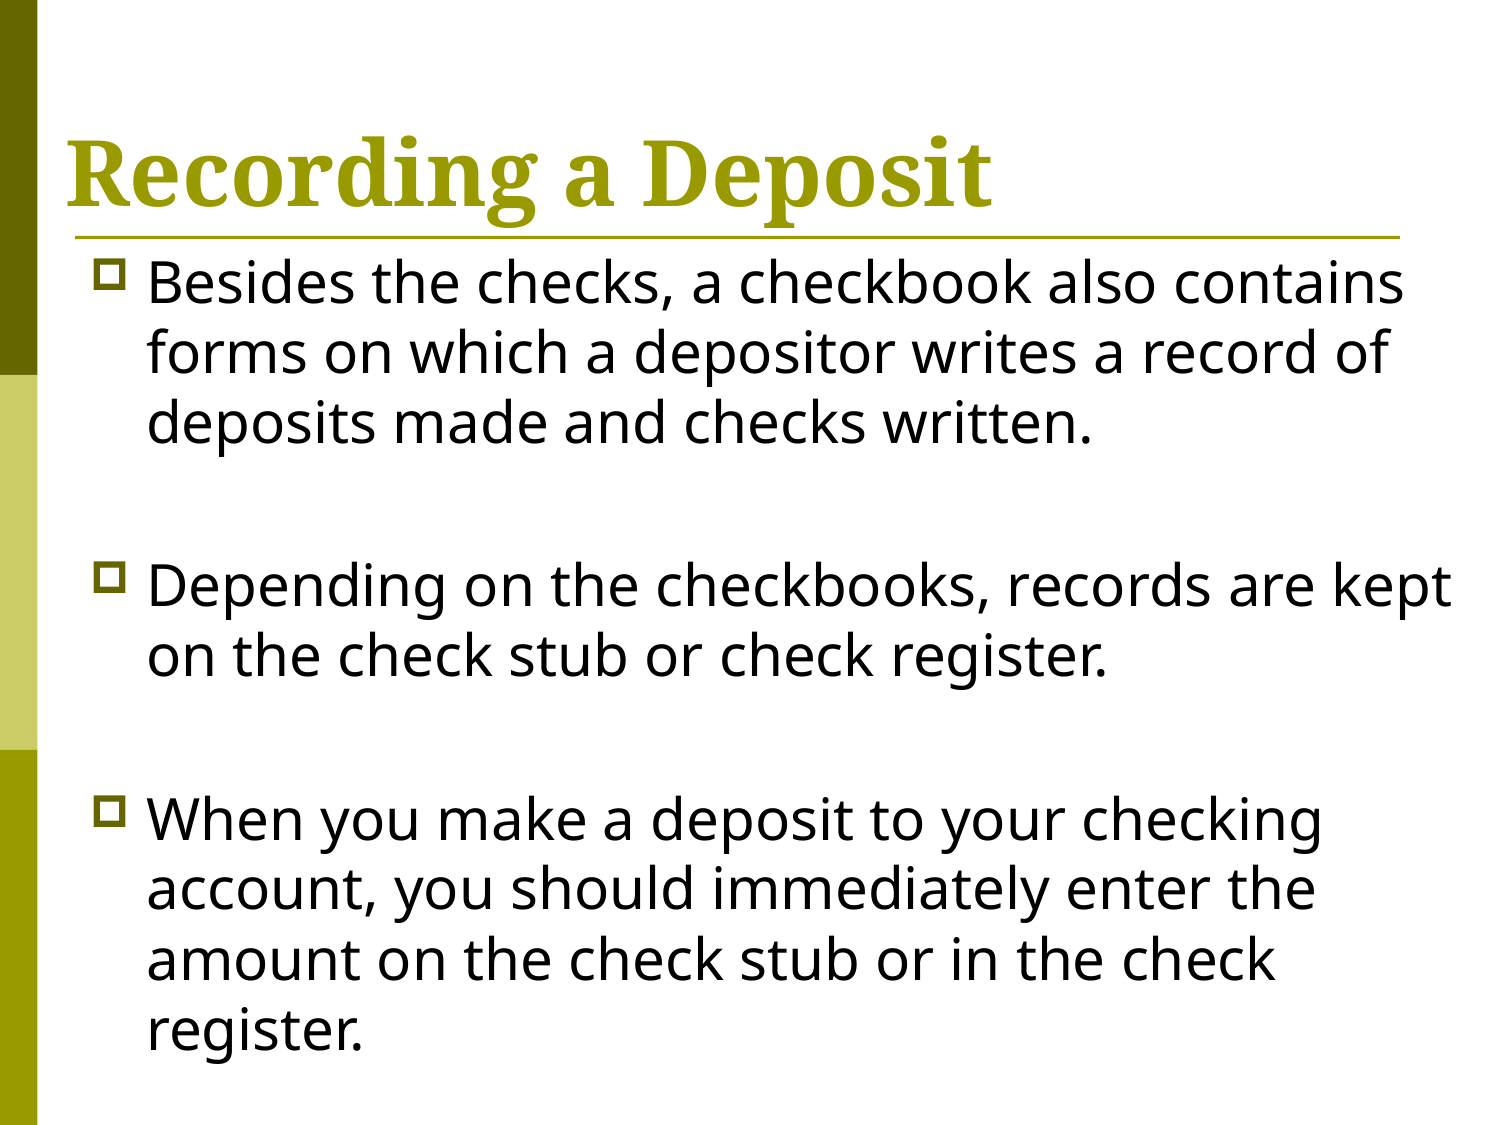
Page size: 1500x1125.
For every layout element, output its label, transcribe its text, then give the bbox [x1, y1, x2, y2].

list Besides the checks, a checkbook also contains forms on which a depositor writes a record of deposits made and checks written. Depending on the checkbooks, records are kept on the check stub or check register. When you make a deposit to your checking account, you should immediately enter the amount on the check stub or in the check register. [74, 237, 1500, 1063]
title Recording a Deposit [49, 24, 1500, 233]
